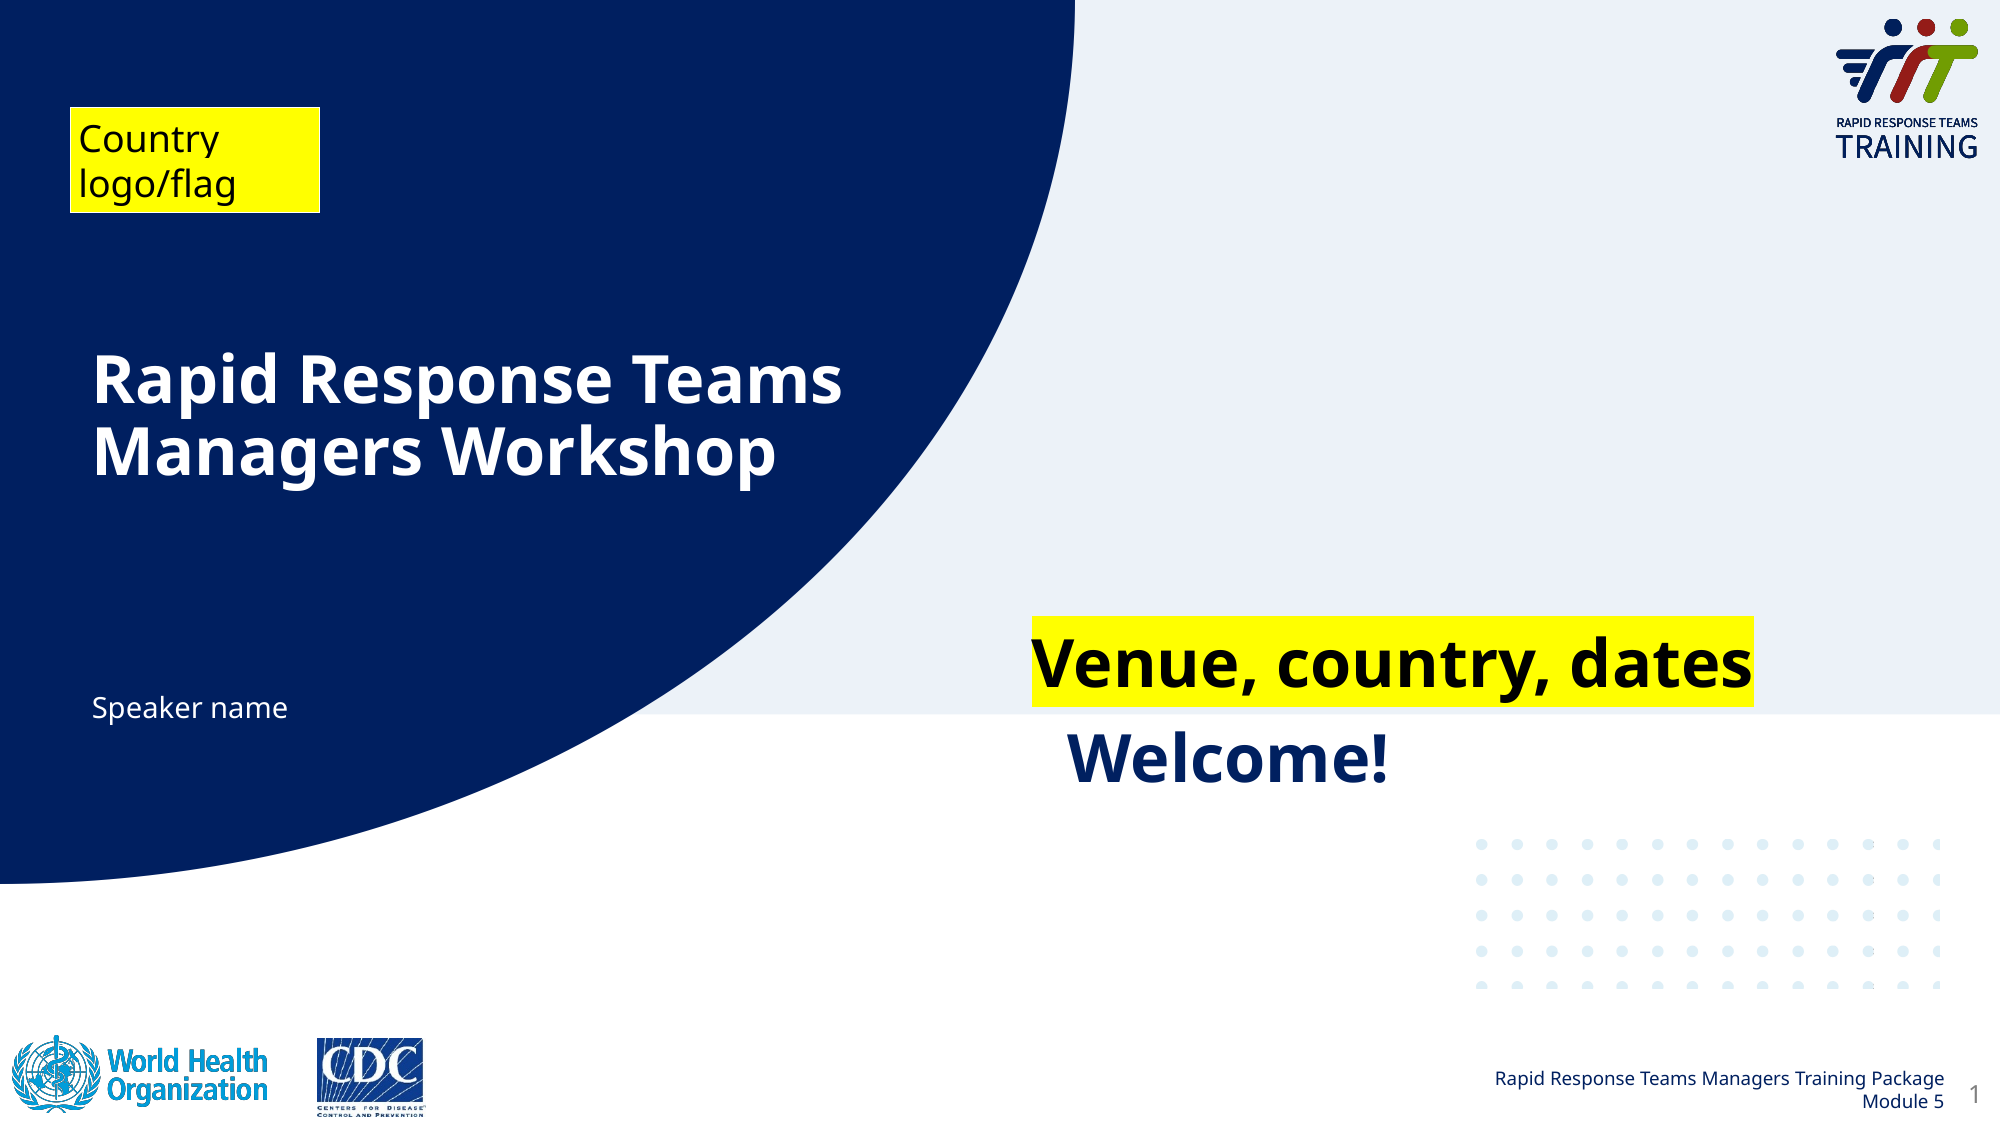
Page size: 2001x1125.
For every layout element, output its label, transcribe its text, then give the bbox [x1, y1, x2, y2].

picture [0, 0, 1075, 884]
picture [46, 1056, 54, 1062]
picture [12, 1083, 48, 1113]
picture [1835, 19, 1978, 167]
picture [36, 1088, 78, 1105]
picture [1476, 839, 1940, 989]
text_box Venue, country, dates [663, 613, 2000, 709]
slide_number 1 [1953, 1070, 1985, 1124]
picture [12, 1035, 54, 1068]
picture [30, 1083, 37, 1091]
text_box Speaker name [84, 682, 468, 733]
picture [22, 1062, 26, 1077]
title Rapid Response Teams Managers Workshop [83, 259, 894, 657]
picture [59, 1035, 267, 1113]
picture [71, 1053, 90, 1091]
picture [34, 1054, 43, 1078]
text_box Welcome! [568, 708, 1890, 804]
picture [50, 1108, 62, 1113]
text_box Country logo/flag [70, 107, 320, 213]
picture [24, 1054, 36, 1087]
picture [40, 1062, 47, 1070]
picture [317, 1038, 426, 1117]
